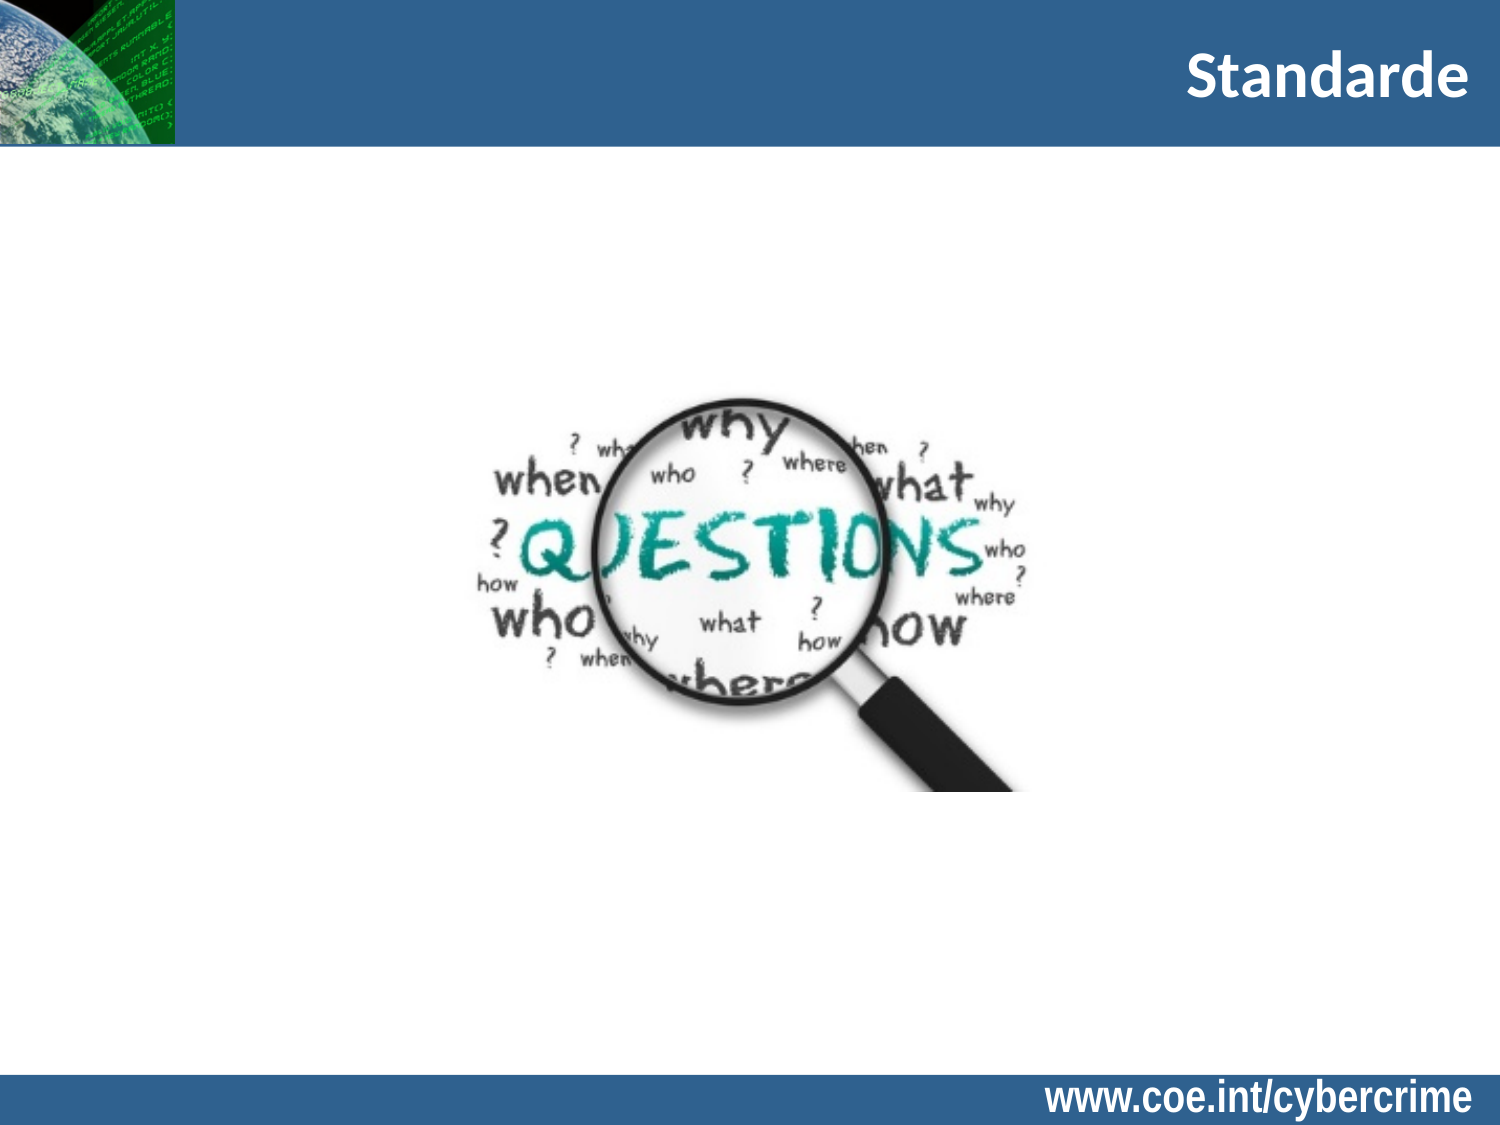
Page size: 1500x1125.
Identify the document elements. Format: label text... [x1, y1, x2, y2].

picture [443, 332, 1057, 793]
picture [0, 0, 175, 144]
text_box www.coe.int/cybercrime [1030, 1059, 1500, 1125]
text_box Standarde [177, 0, 1500, 149]
text_box [0, 1073, 1030, 1125]
